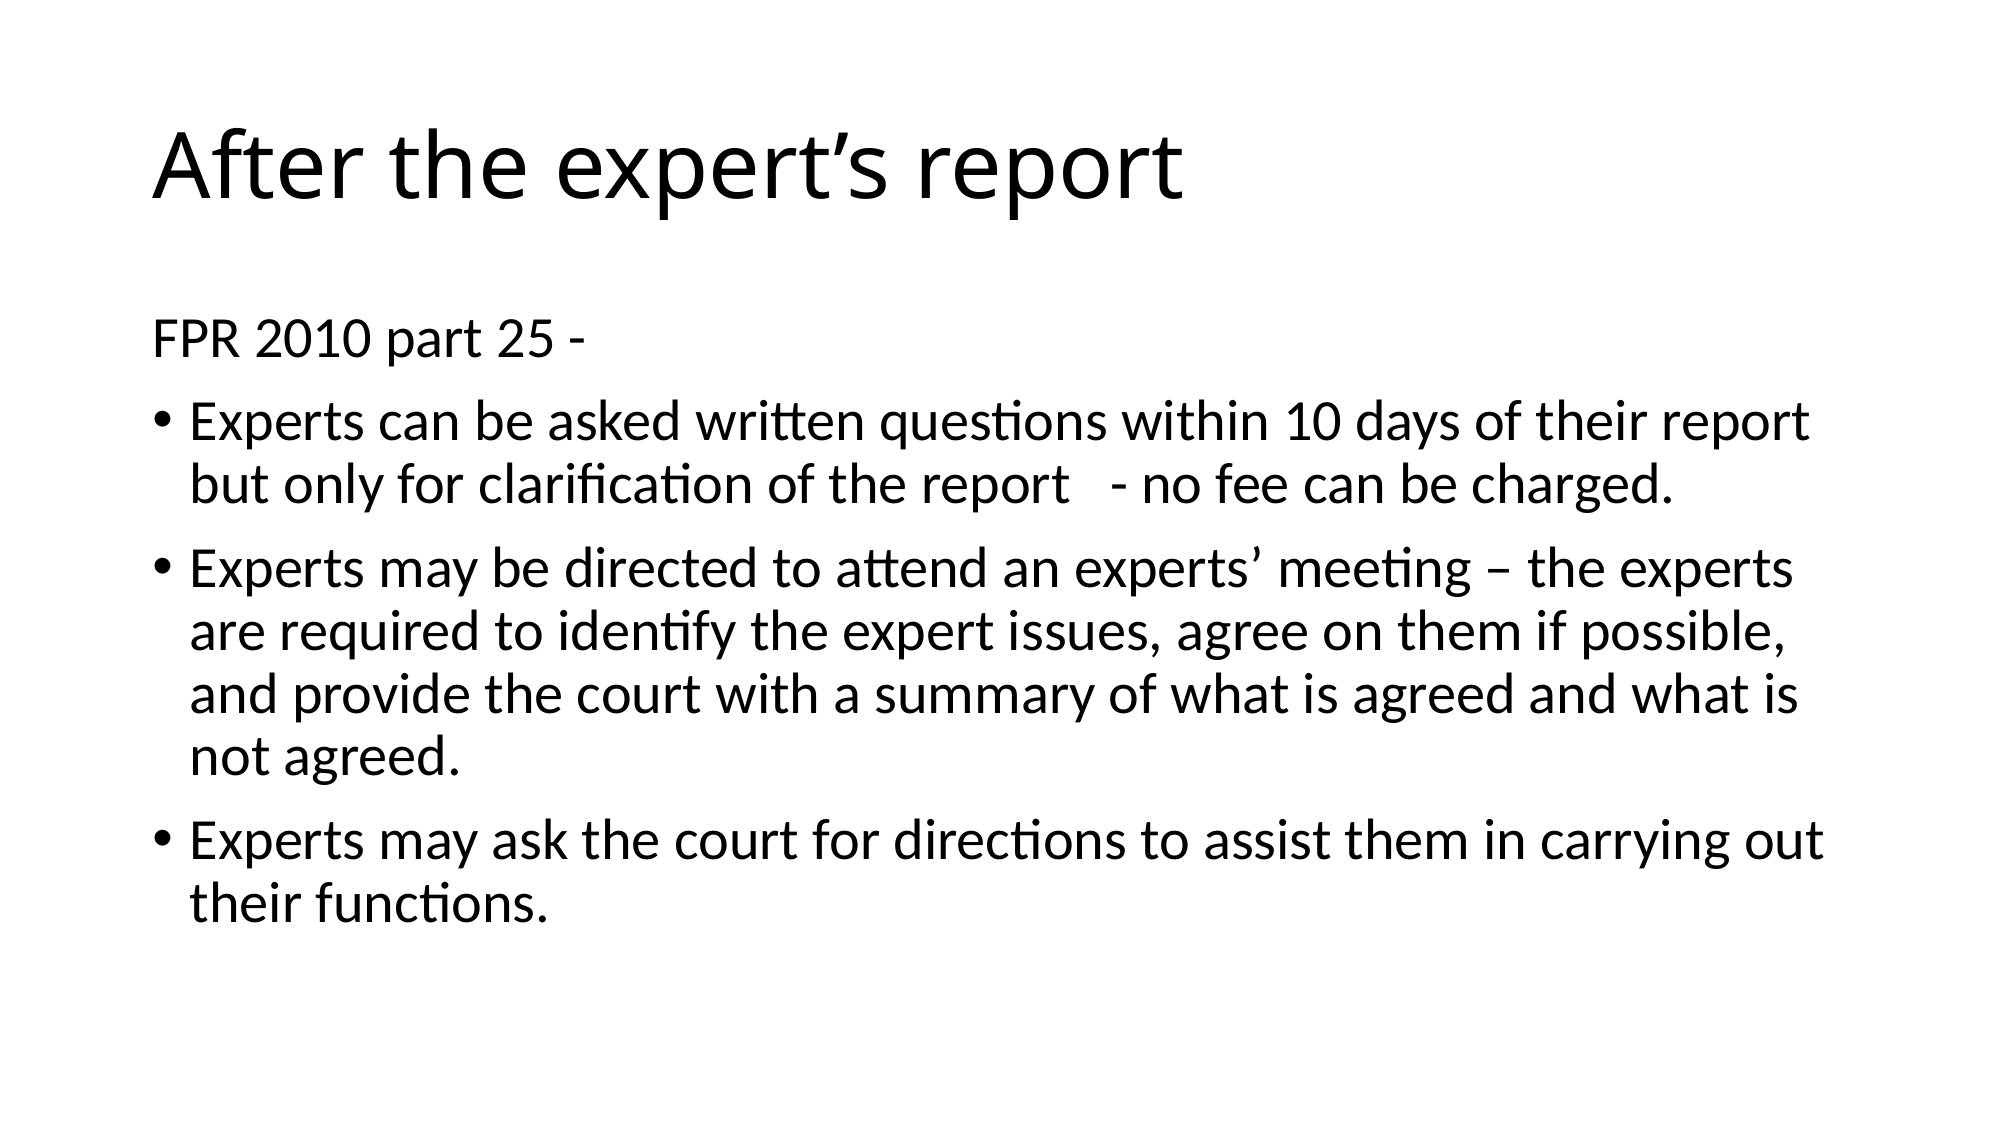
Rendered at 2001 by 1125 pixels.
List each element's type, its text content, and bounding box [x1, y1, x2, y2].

title After the expert’s report [137, 59, 1863, 278]
list FPR 2010 part 25 - Experts can be asked written questions within 10 days of their report but only for clarification of the report - no fee can be charged. Experts may be directed to attend an experts’ meeting – the experts are required to identify the expert issues, agree on them if possible, and provide the court with a summary of what is agreed and what is not agreed. Experts may ask the court for directions to assist them in carrying out their functions. [137, 299, 1863, 1014]
